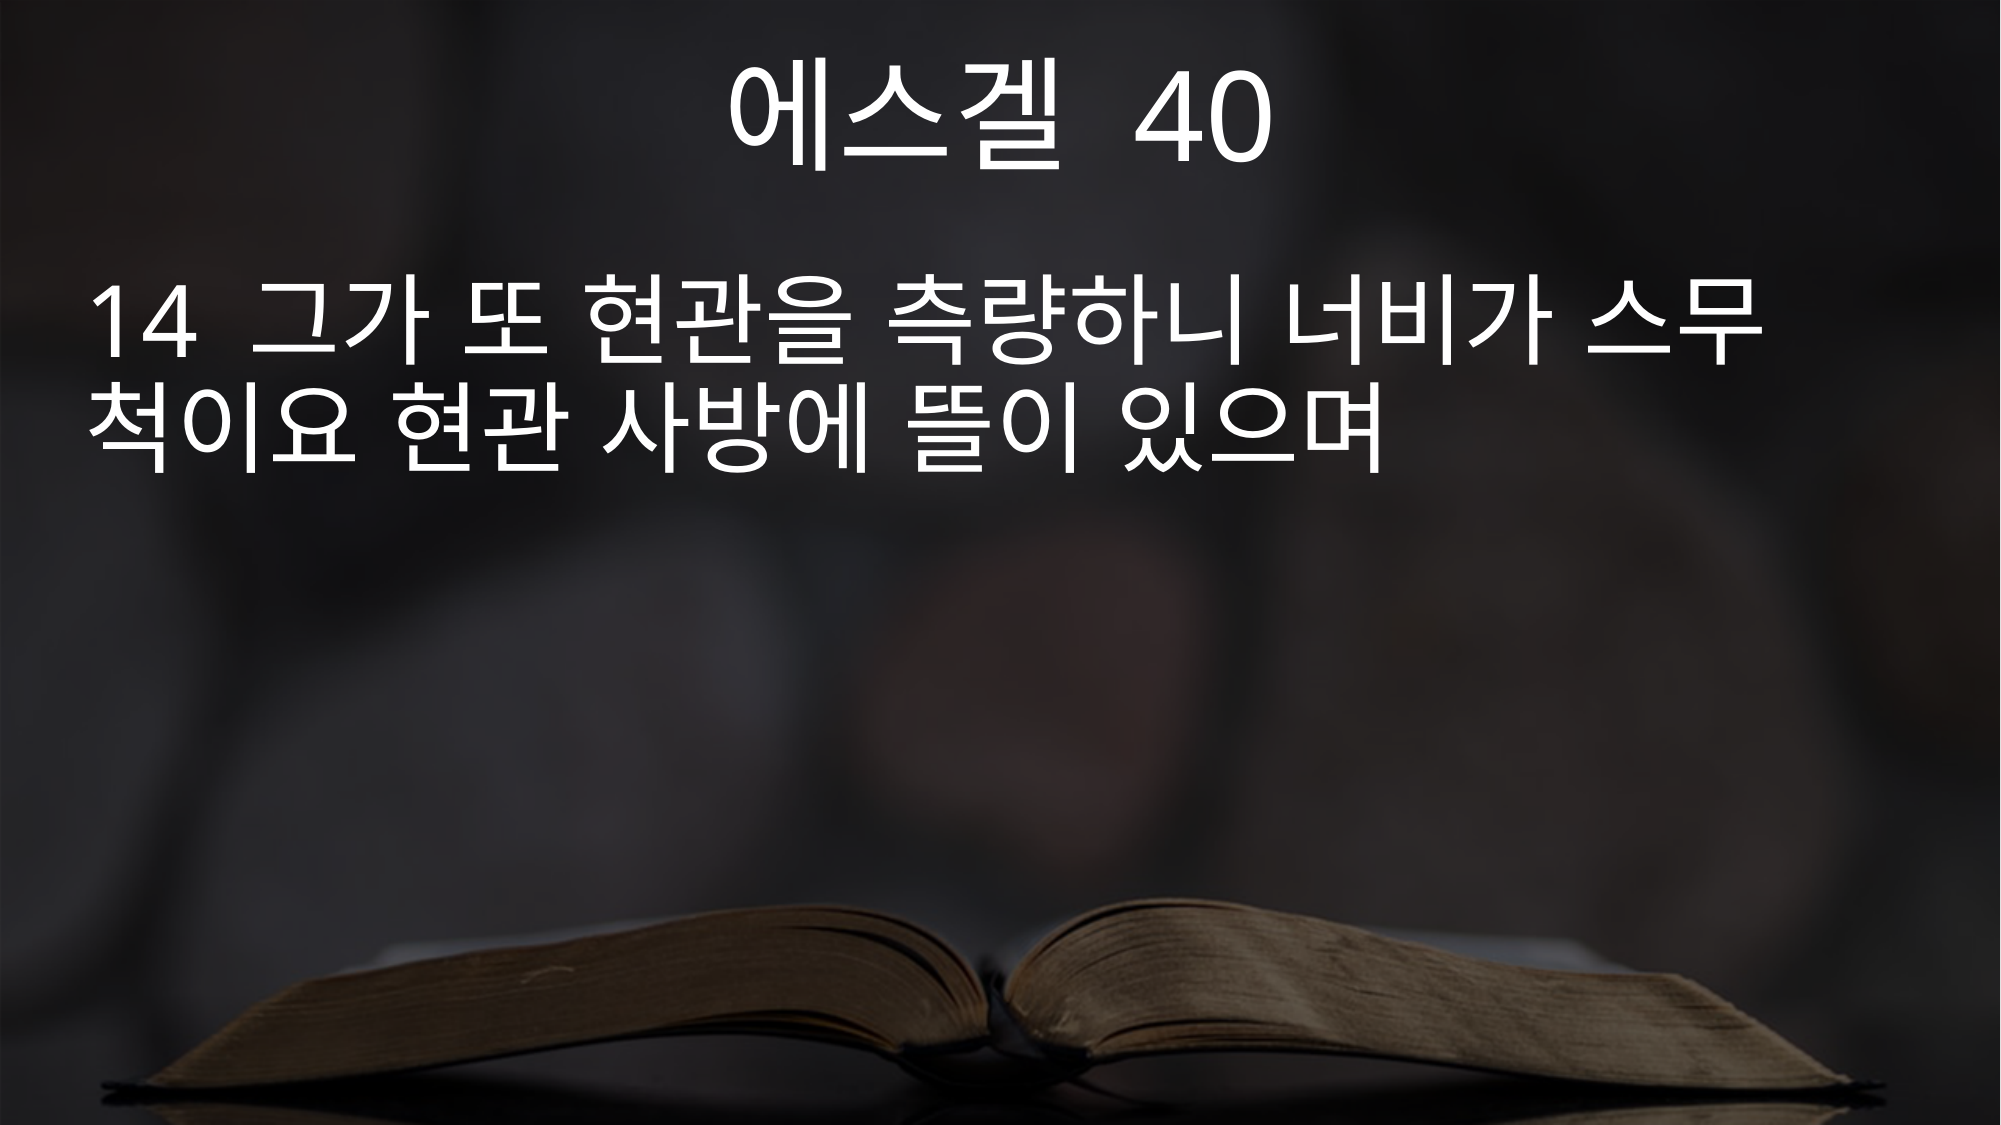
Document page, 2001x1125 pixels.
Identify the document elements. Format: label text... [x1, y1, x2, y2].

picture [0, 0, 2001, 1125]
footer 에스겔 40 [0, 32, 2000, 192]
list 14 그가 또 현관을 측량하니 너비가 스무 척이요 현관 사방에 뜰이 있으며 [69, 263, 1953, 423]
